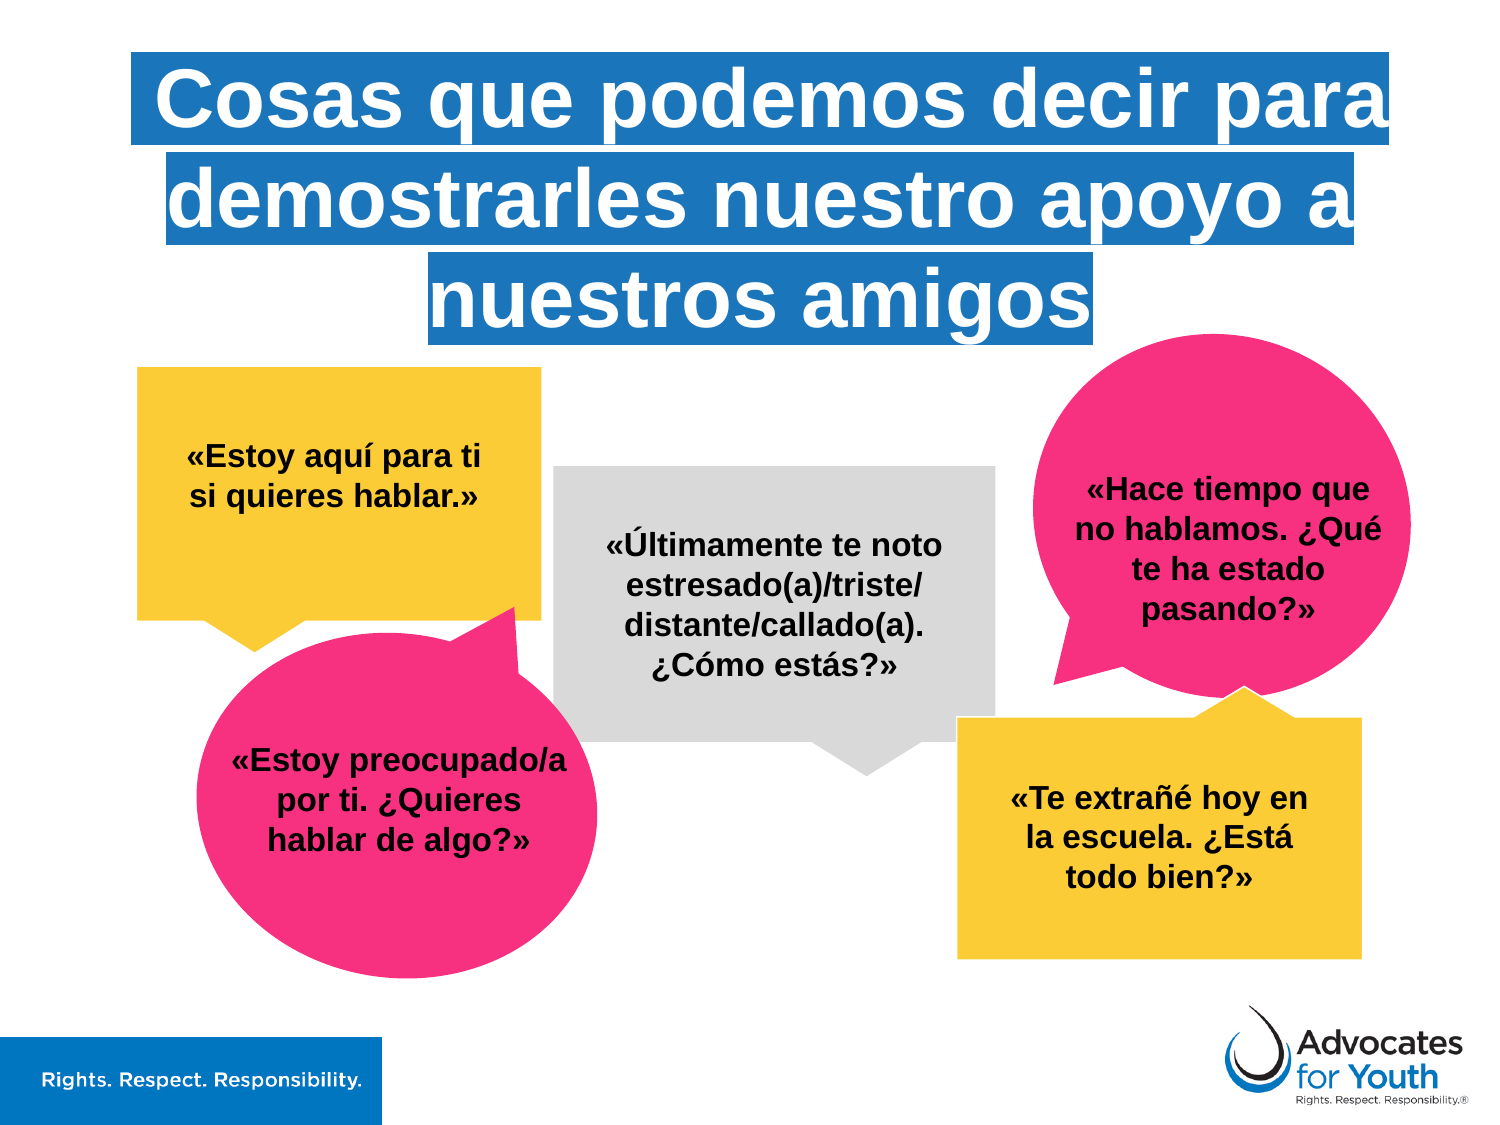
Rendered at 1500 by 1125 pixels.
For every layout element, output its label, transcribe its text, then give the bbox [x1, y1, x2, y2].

title Cosas que podemos decir para demostrarles nuestro apoyo a nuestros amigos [112, 99, 1409, 288]
text_box [553, 466, 996, 777]
text_box [1053, 642, 1365, 698]
text_box «Últimamente te noto estresado(a)/triste/ distante/callado(a). ¿Cómo estás?» [579, 508, 970, 698]
picture [0, 1037, 382, 1125]
picture [1200, 990, 1500, 1125]
text_box [136, 366, 543, 654]
text_box [1033, 333, 1396, 580]
text_box [216, 751, 598, 979]
text_box «Te extrañé hoy en la escuela. ¿Está todo bien?» [979, 720, 1340, 911]
text_box [956, 686, 1363, 961]
text_box «Estoy aquí para ti si quieres hablar.» [169, 419, 499, 530]
text_box [196, 727, 214, 869]
text_box «Hace tiempo que no hablamos. ¿Qué te ha estado pasando?» [1048, 452, 1409, 642]
text_box «Estoy preocupado/a por ti. ¿Quieres hablar de algo?» [214, 723, 584, 873]
text_box [216, 606, 568, 723]
